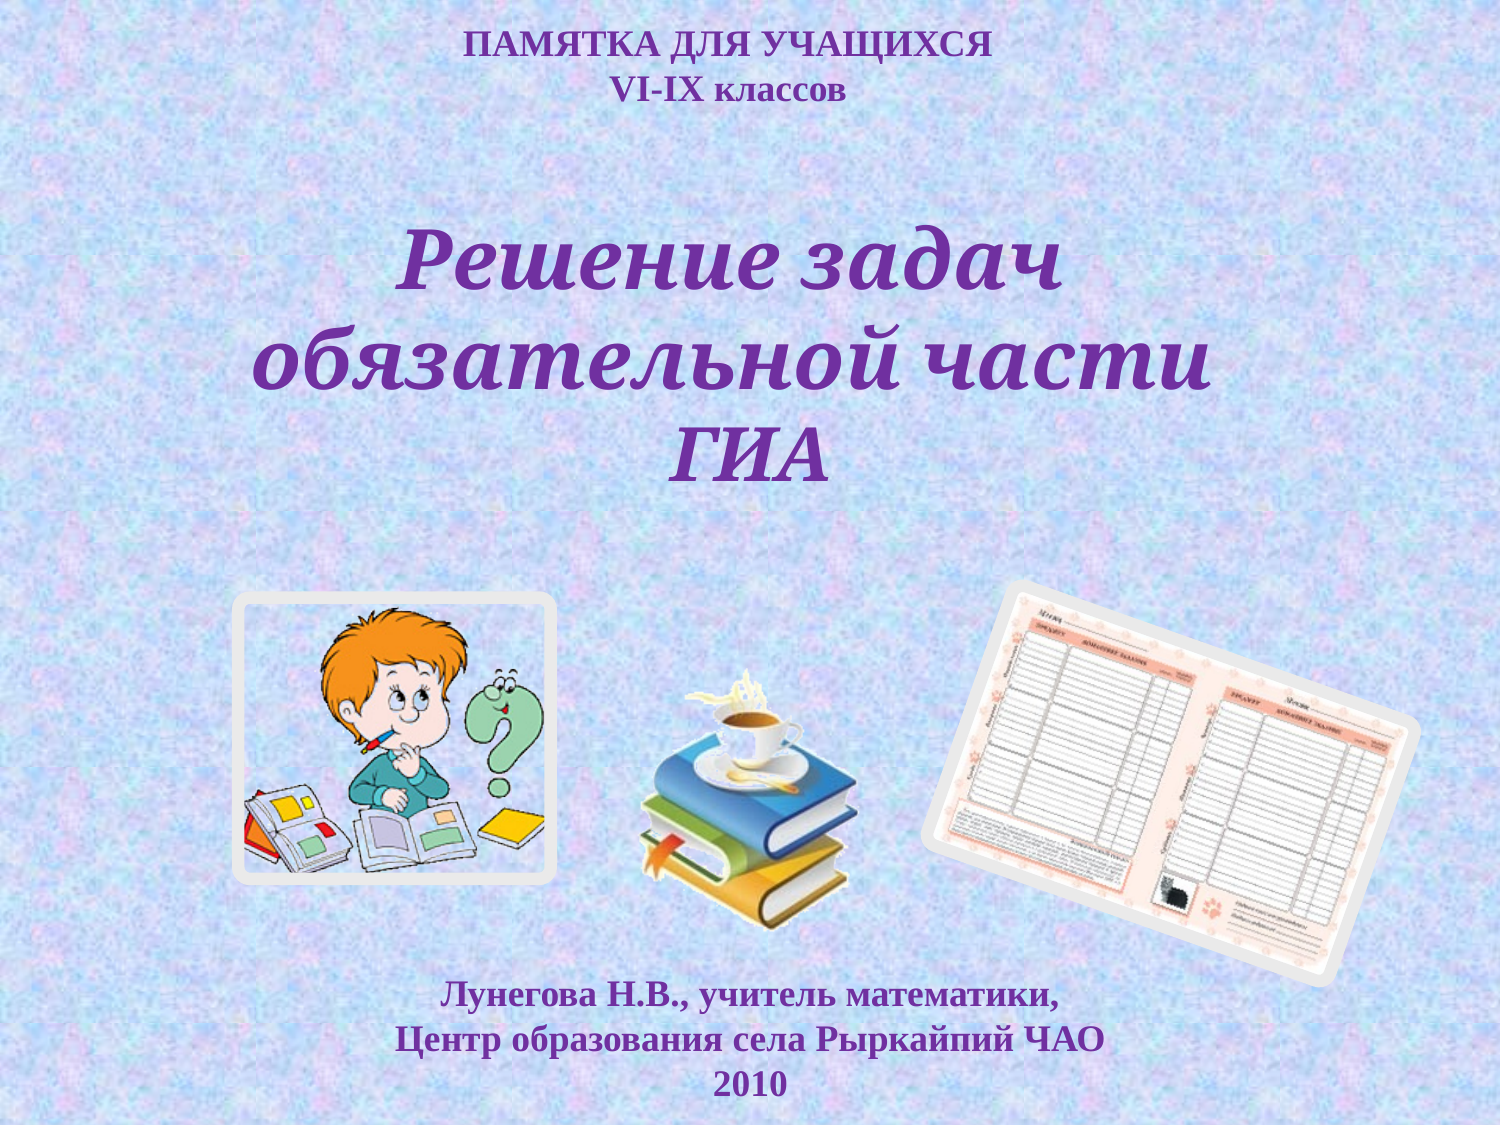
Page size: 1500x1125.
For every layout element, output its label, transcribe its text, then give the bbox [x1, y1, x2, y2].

text_box Решение задач обязательной части ГИА [235, 199, 1248, 504]
text_box ПАМЯТКА ДЛЯ УЧАЩИХСЯ VI-IX классов [448, 11, 1008, 116]
picture [0, 0, 1500, 1125]
text_box Лунегова Н.В., учитель математики, Центр образования села Рыркайпий ЧАО 2010 [379, 961, 1121, 1112]
